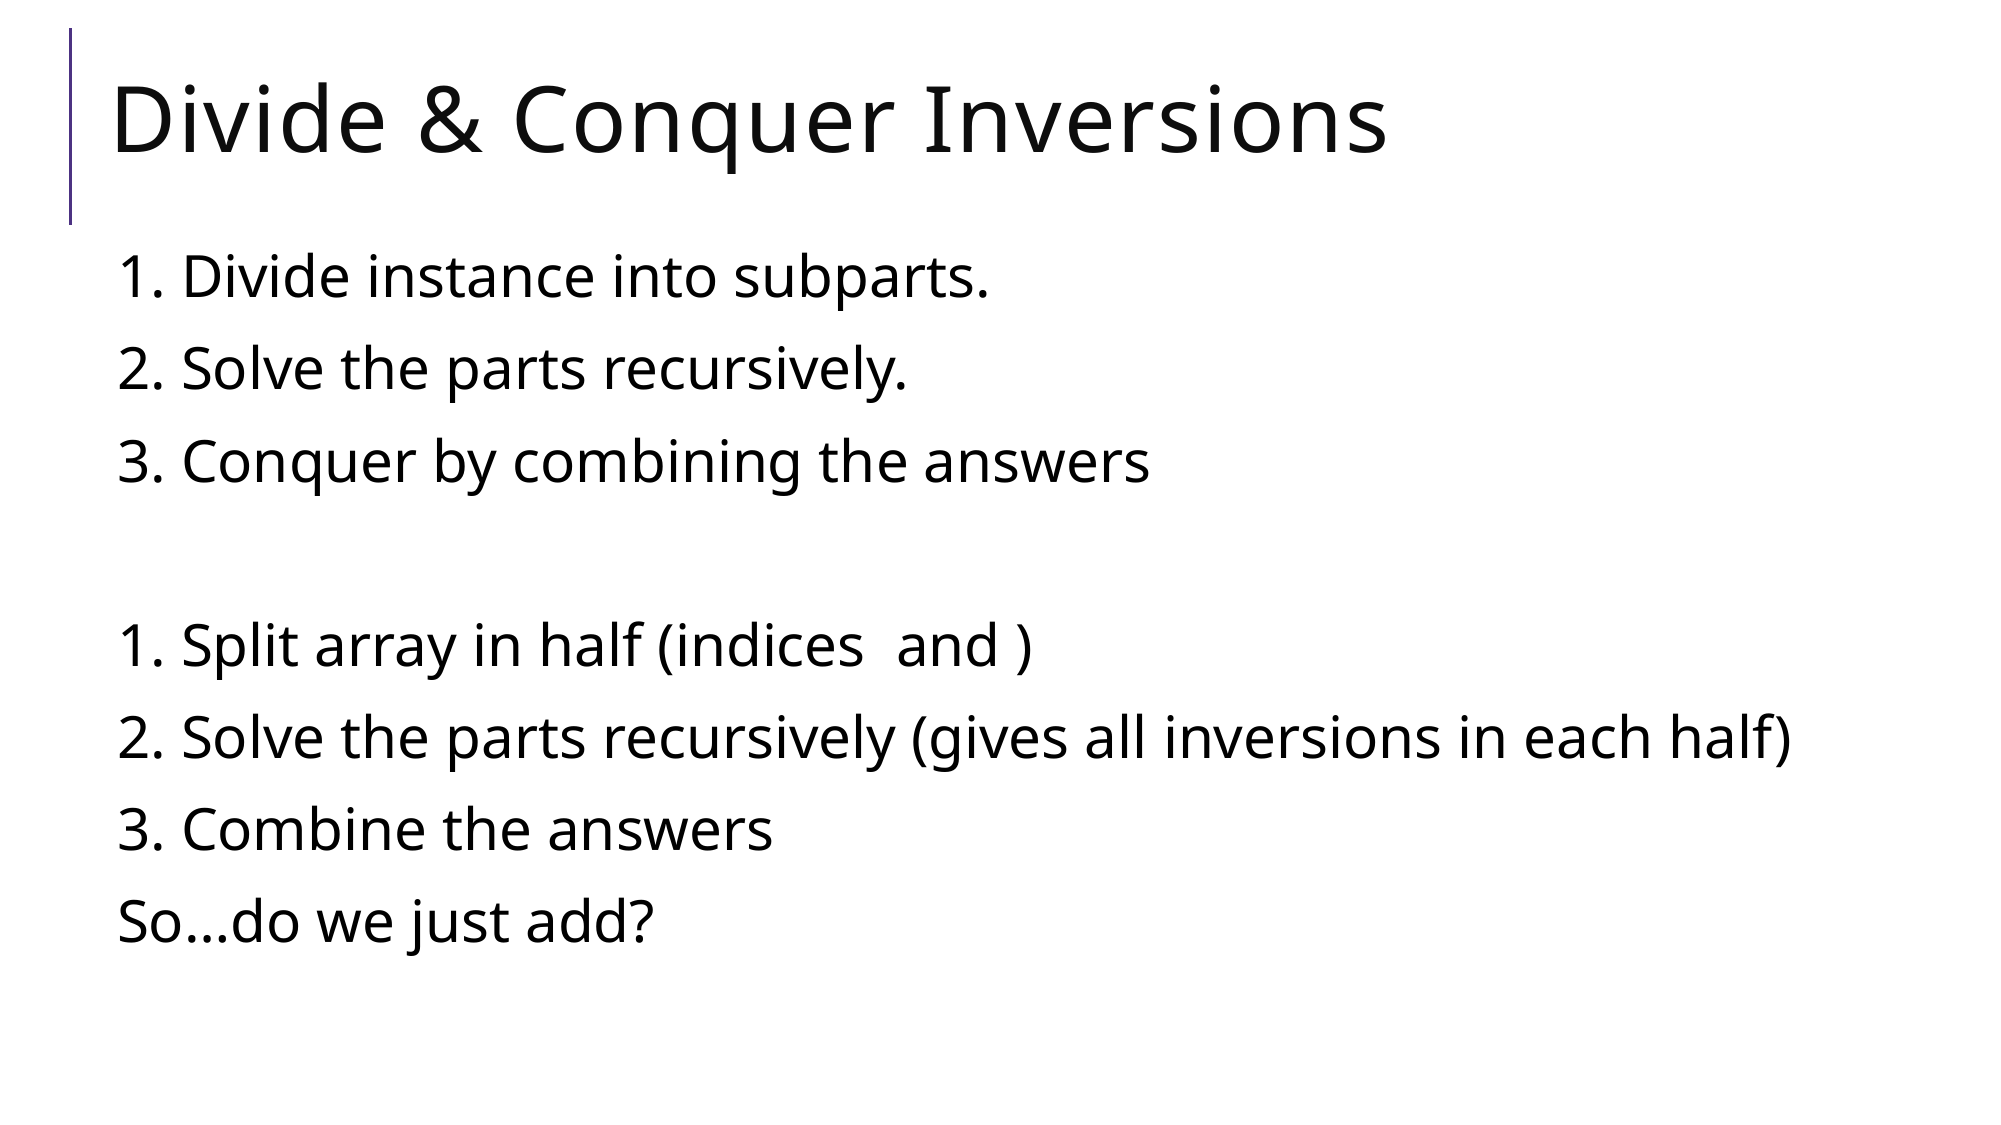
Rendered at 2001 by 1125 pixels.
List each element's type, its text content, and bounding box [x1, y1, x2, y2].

title Divide & Conquer Inversions [94, 43, 1930, 210]
